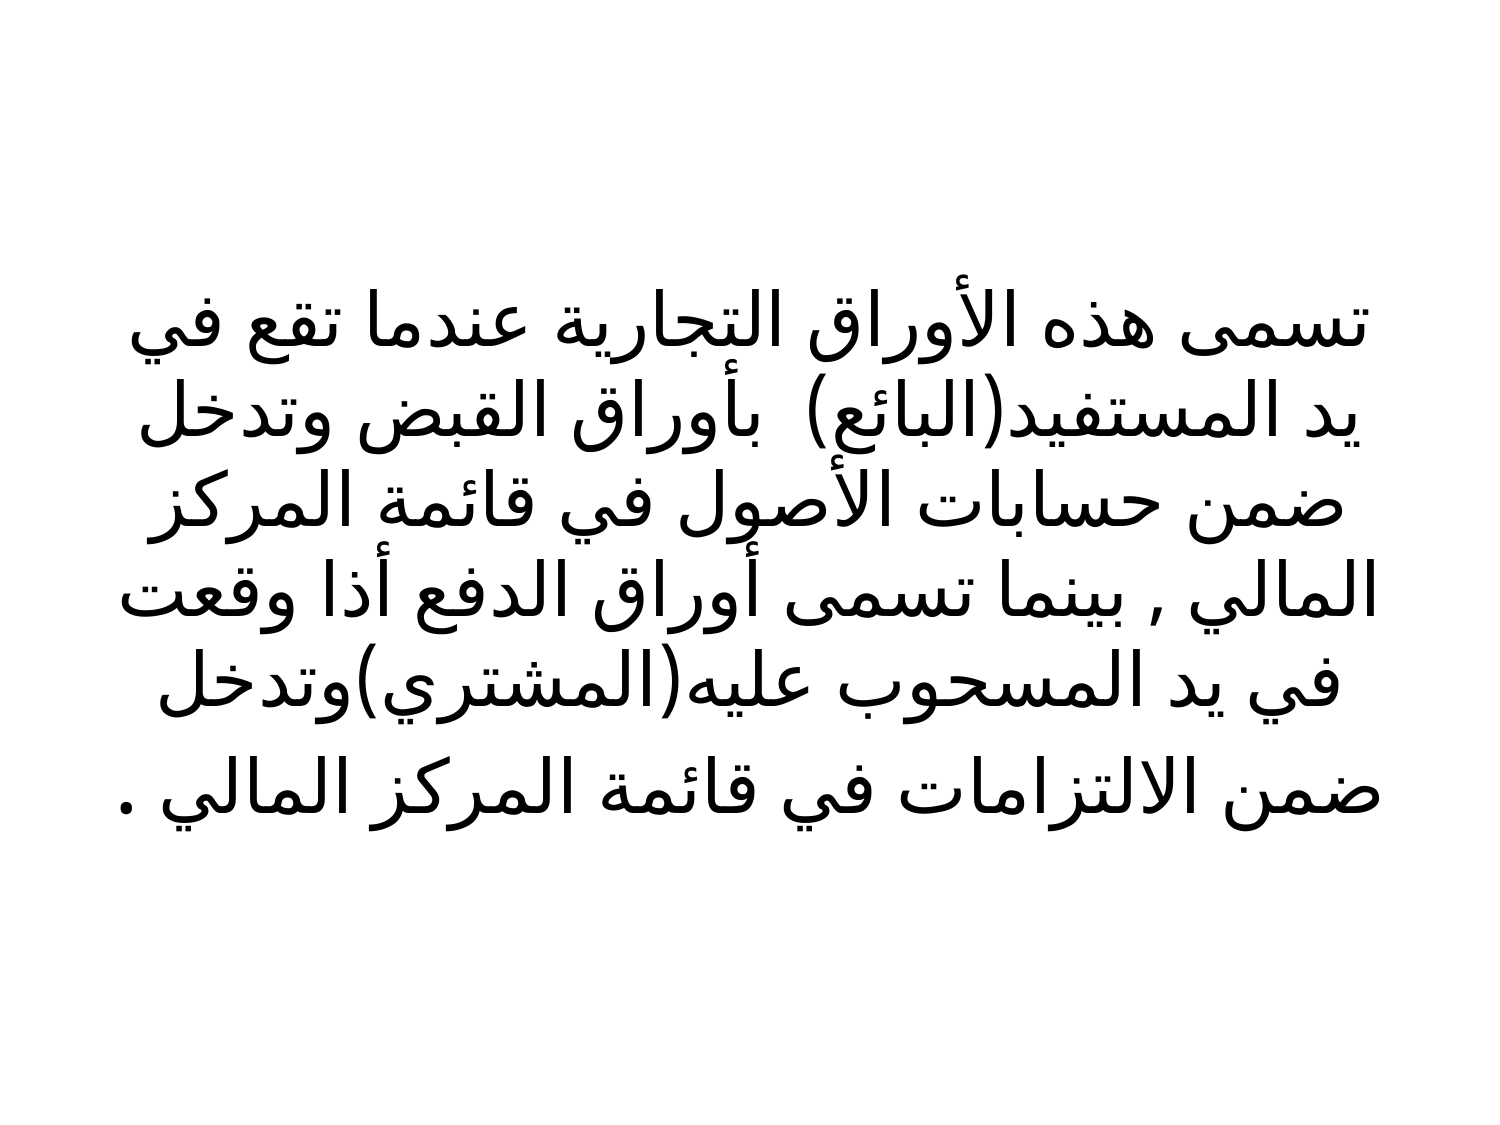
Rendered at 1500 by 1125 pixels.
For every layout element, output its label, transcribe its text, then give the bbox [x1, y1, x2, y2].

title تسمى هذه الأوراق التجارية عندما تقع في يد المستفيد(البائع) بأوراق القبض وتدخل ضمن حسابات الأصول في قائمة المركز المالي , بينما تسمى أوراق الدفع أذا وقعت في يد المسحوب عليه(المشتري)وتدخل ضمن الالتزامات في قائمة المركز المالي . [75, 45, 1425, 1059]
